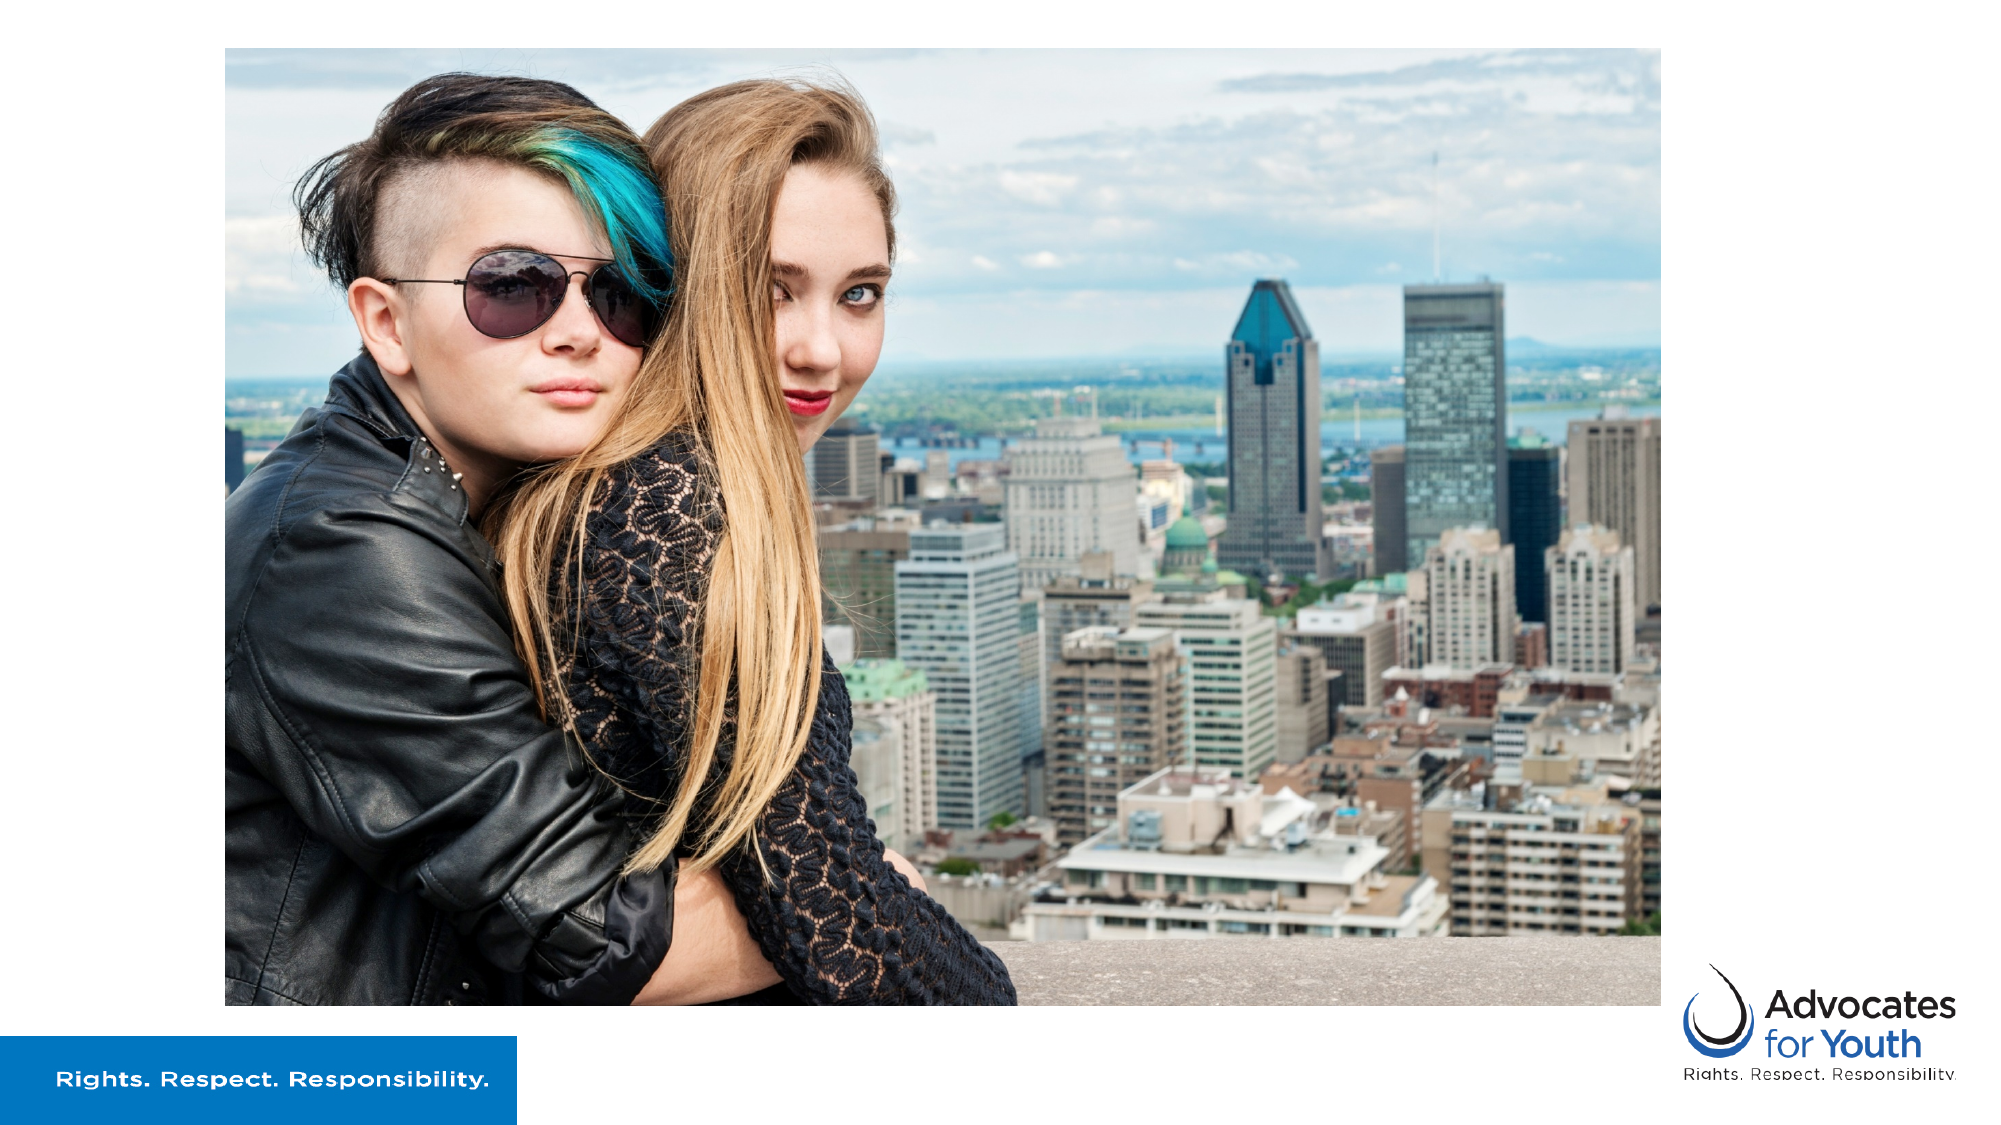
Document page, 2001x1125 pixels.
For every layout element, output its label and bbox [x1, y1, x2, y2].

picture [225, 47, 1661, 1006]
picture [0, 1036, 517, 1125]
picture [1683, 963, 1956, 1080]
